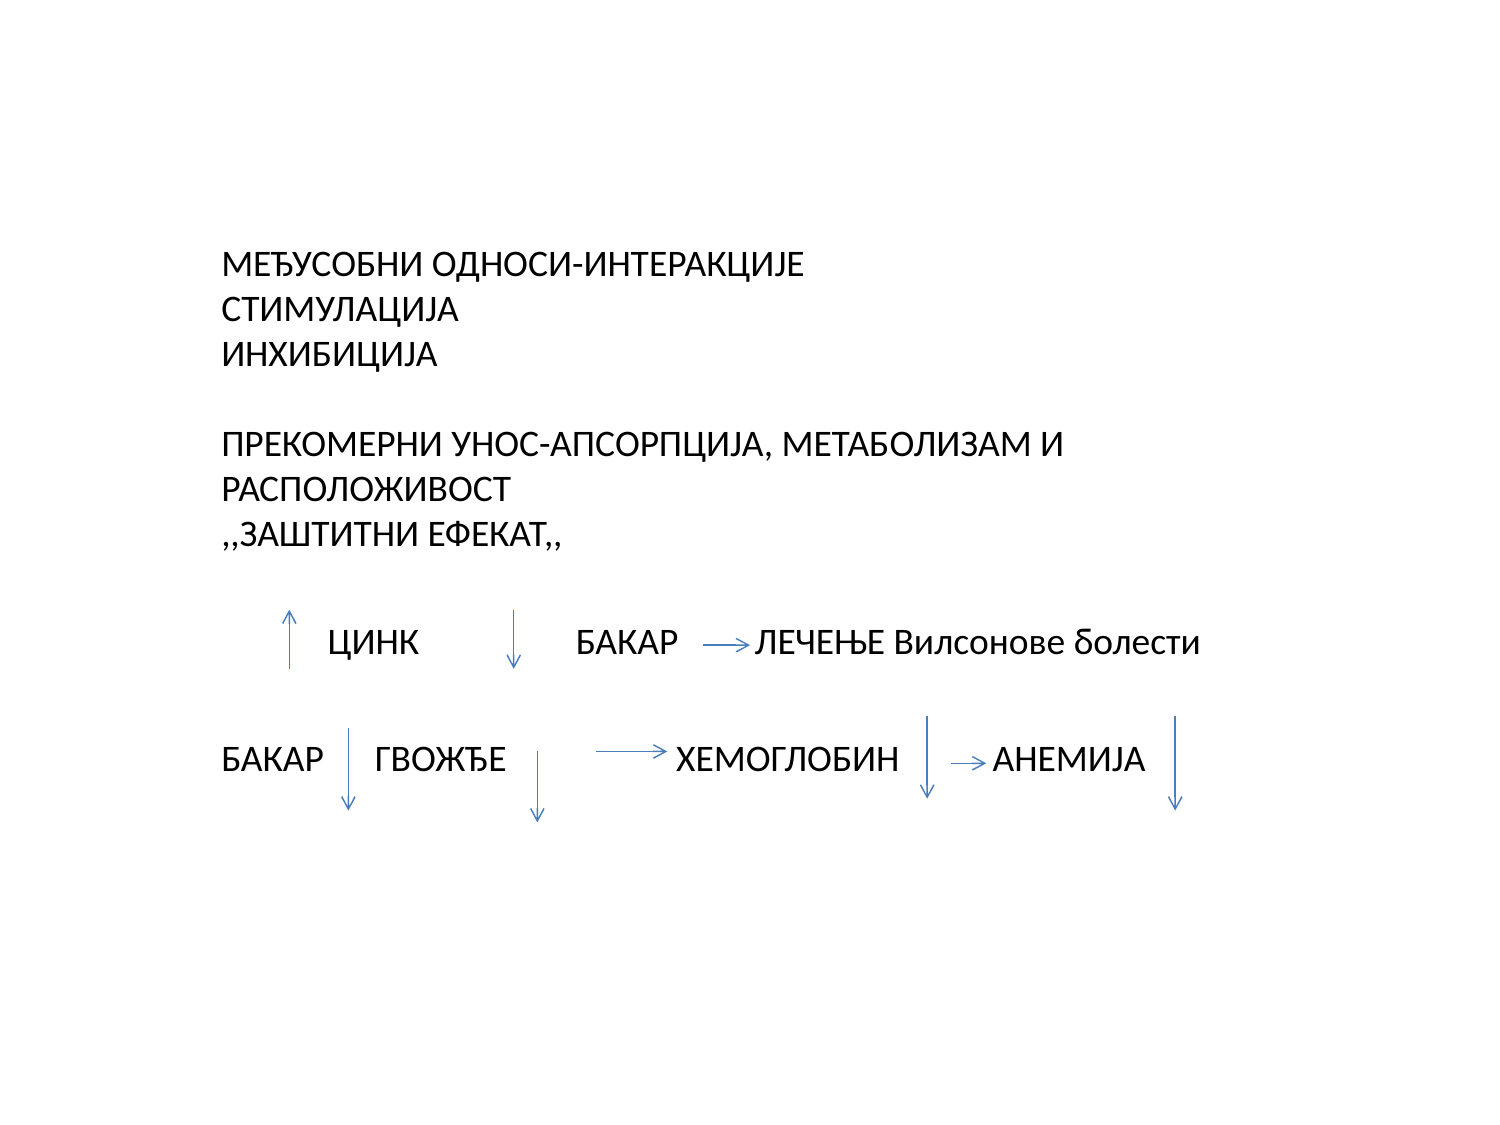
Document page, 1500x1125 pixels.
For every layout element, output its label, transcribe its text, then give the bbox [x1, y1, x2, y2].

text_box БАКАР ЛЕЧЕЊЕ Вилсонове болести [561, 609, 1270, 670]
text_box ЦИНК [312, 609, 509, 670]
text_box МЕЂУСОБНИ ОДНОСИ-ИНТЕРАКЦИЈЕ СТИМУЛАЦИЈА ИНХИБИЦИЈА ПРЕКОМЕРНИ УНОС-АПСОРПЦИЈА, МЕТАБОЛИЗАМ И РАСПОЛОЖИВОСТ ,,ЗАШТИТНИ ЕФЕКАТ,, БАКАР ГВОЖЂЕ ХЕМОГЛОБИН АНЕМИЈА [206, 231, 1306, 967]
